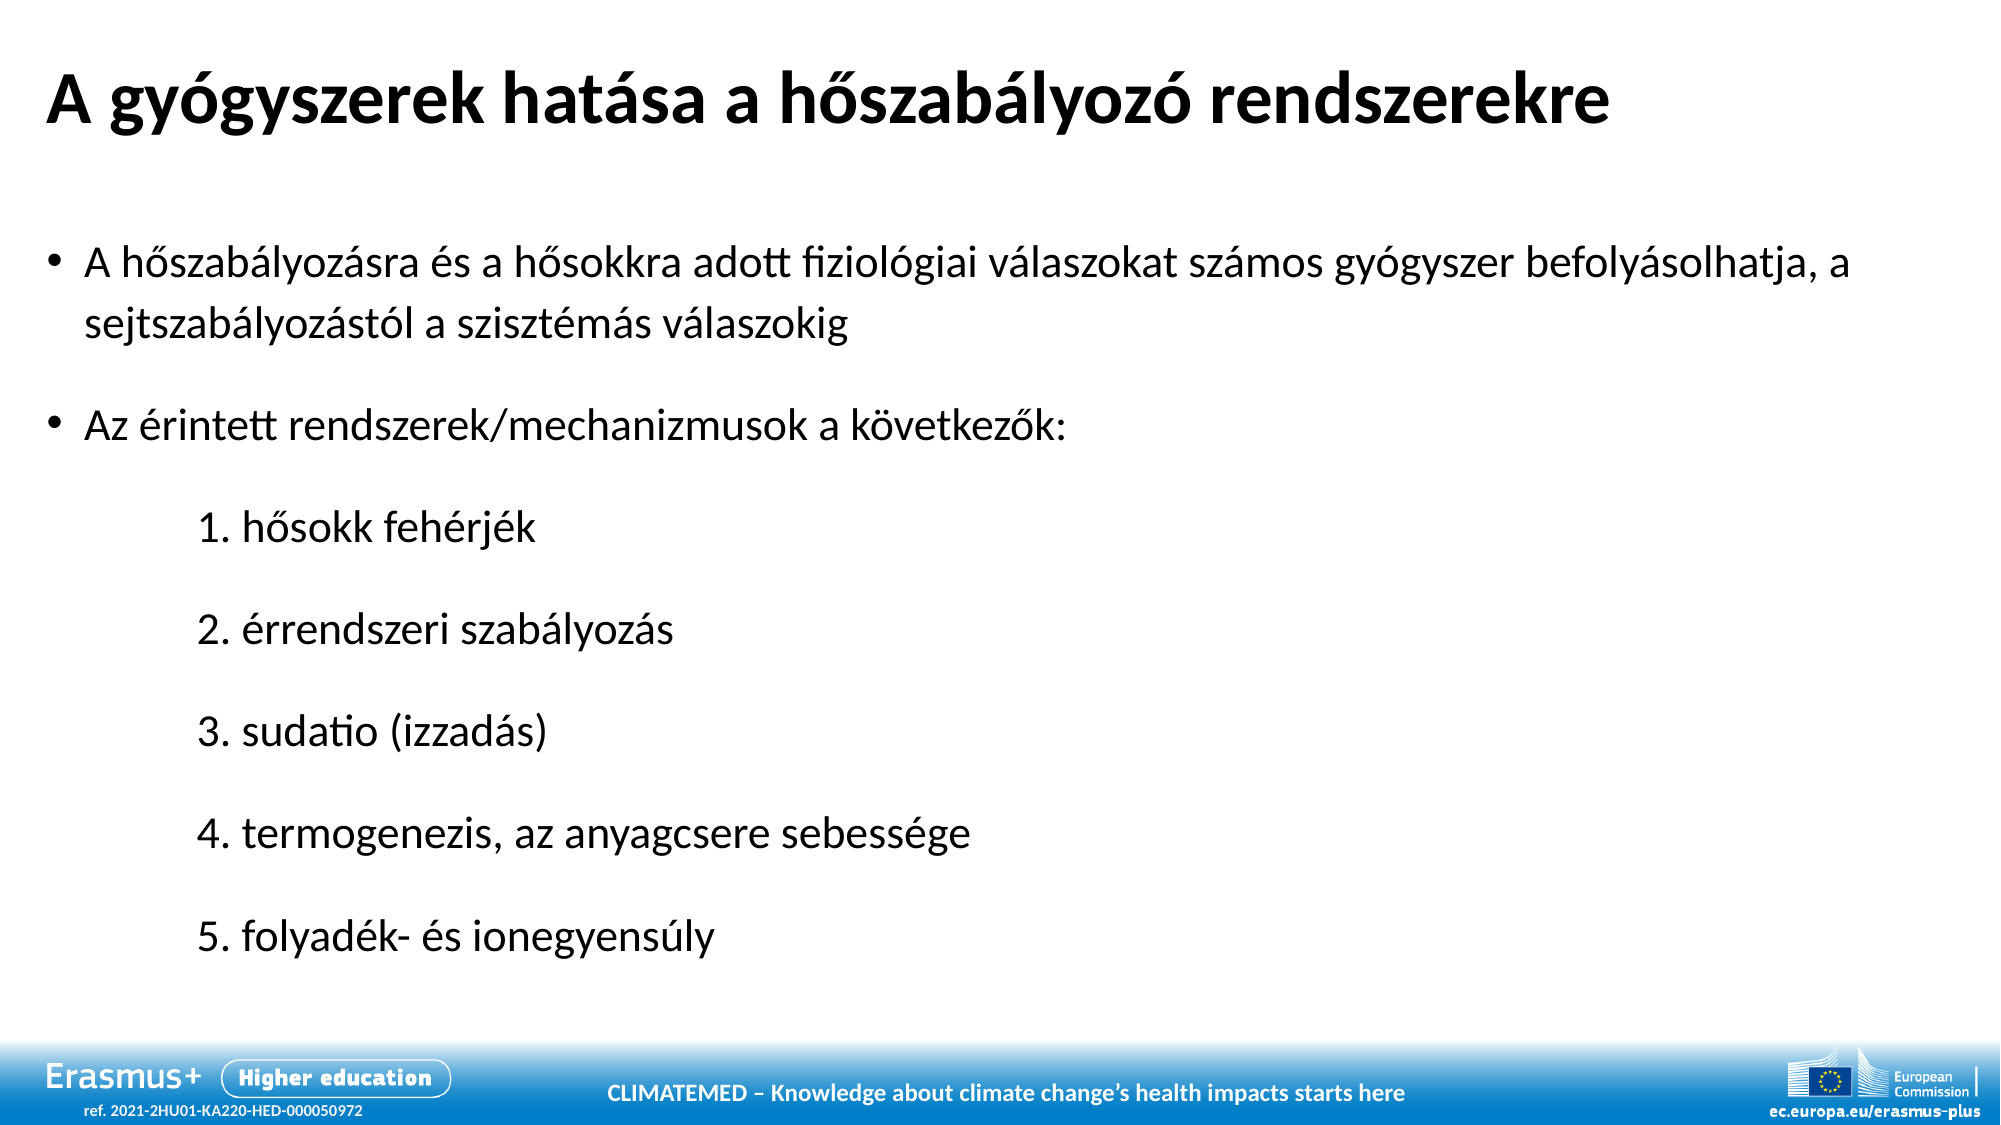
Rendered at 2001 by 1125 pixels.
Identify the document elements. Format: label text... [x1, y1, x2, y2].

title A gyógyszerek hatása a hőszabályozó rendszerekre [31, 57, 1984, 148]
list A hőszabályozásra és a hősokkra adott fiziológiai válaszokat számos gyógyszer befolyásolhatja, a sejtszabályozástól a szisztémás válaszokig Az érintett rendszerek/mechanizmusok a következők: 1. hősokk fehérjék 2. érrendszeri szabályozás 3. sudatio (izzadás) 4. termogenezis, az anyagcsere sebessége 5. folyadék- és ionegyensúly [31, 218, 1984, 1100]
picture [0, 899, 2000, 1125]
